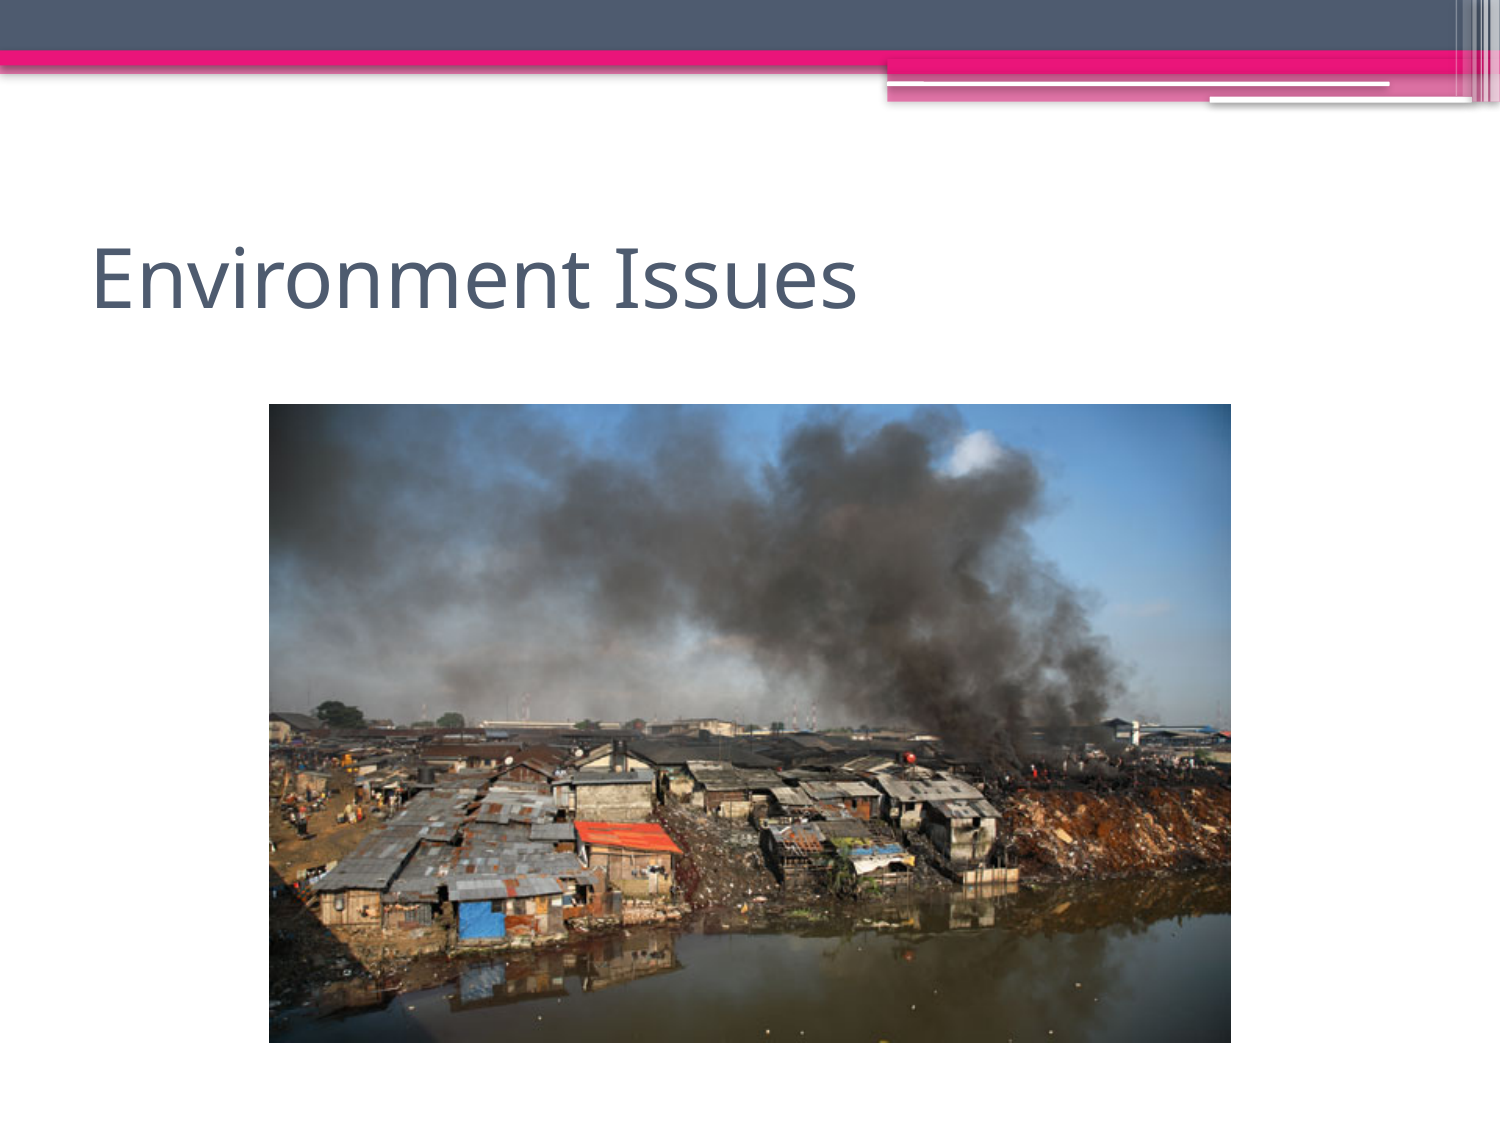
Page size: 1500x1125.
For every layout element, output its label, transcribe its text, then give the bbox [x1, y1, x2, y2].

title Environment Issues [75, 187, 1425, 363]
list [269, 404, 1231, 1043]
